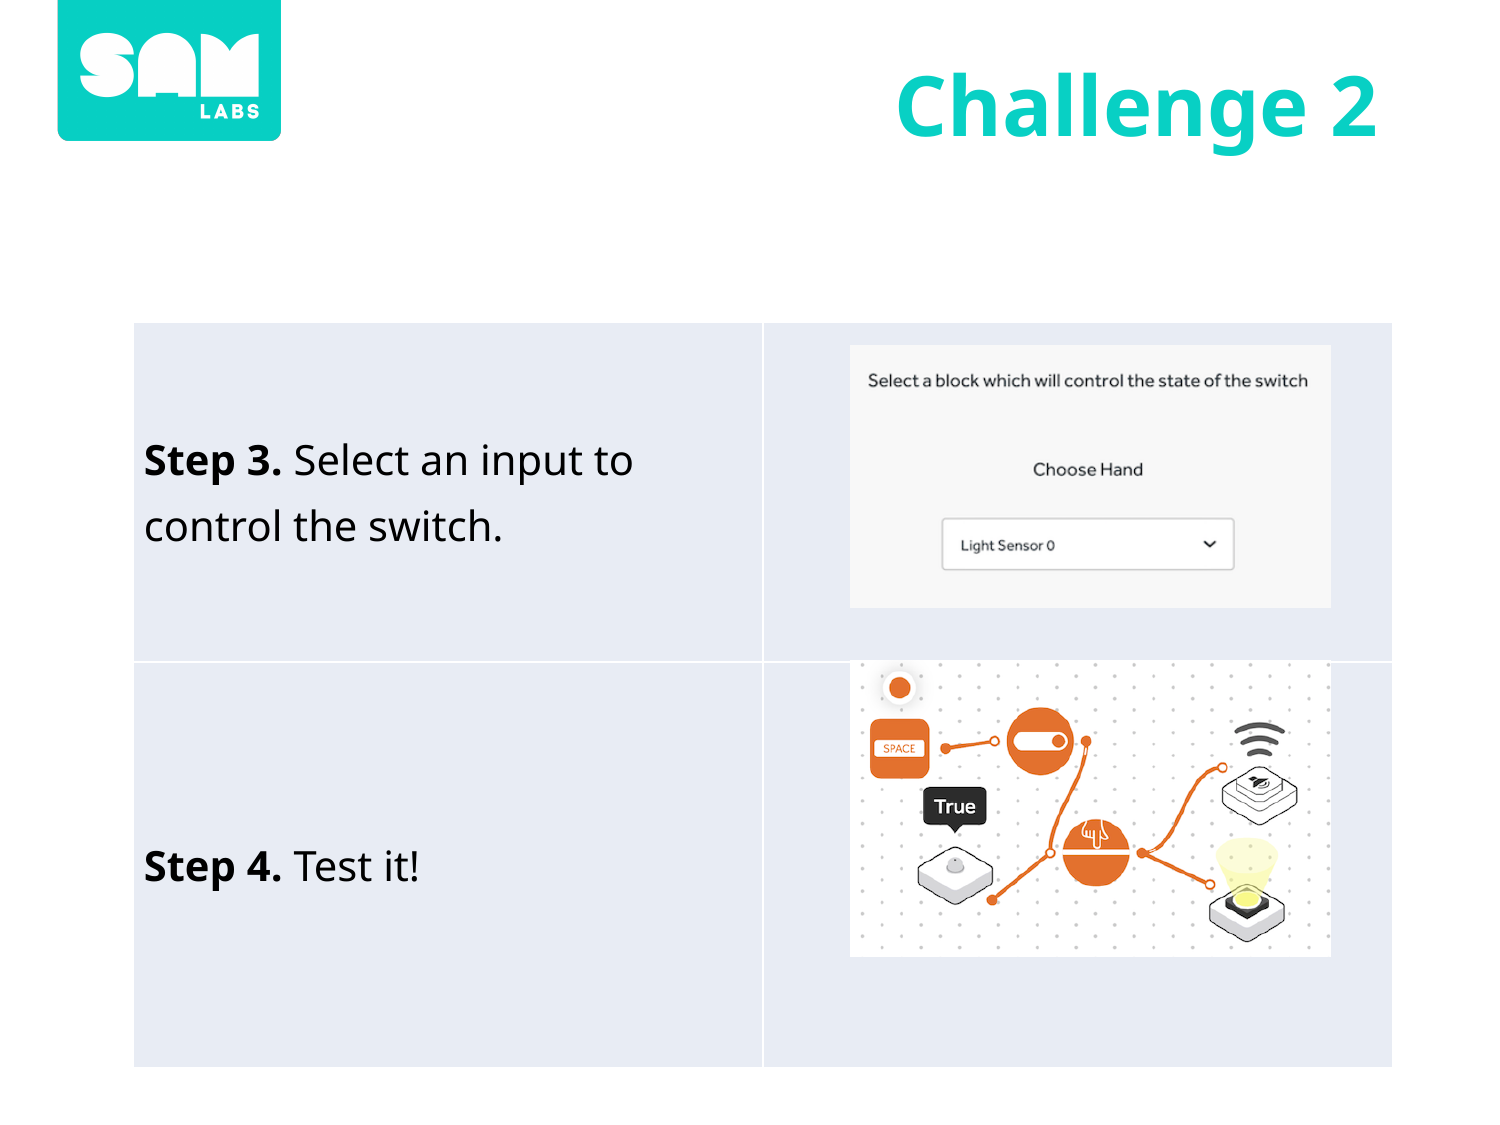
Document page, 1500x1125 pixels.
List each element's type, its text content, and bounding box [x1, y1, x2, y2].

table_cell Step 4. Test it! [134, 663, 762, 1067]
table_cell [764, 663, 1392, 1067]
picture [850, 344, 1331, 608]
table_header Step 3. Select an input to control the switch. [134, 323, 762, 661]
text_box Challenge 2 [89, 52, 1427, 155]
picture [850, 660, 1331, 958]
table_header [764, 323, 1392, 661]
picture [0, 0, 281, 142]
